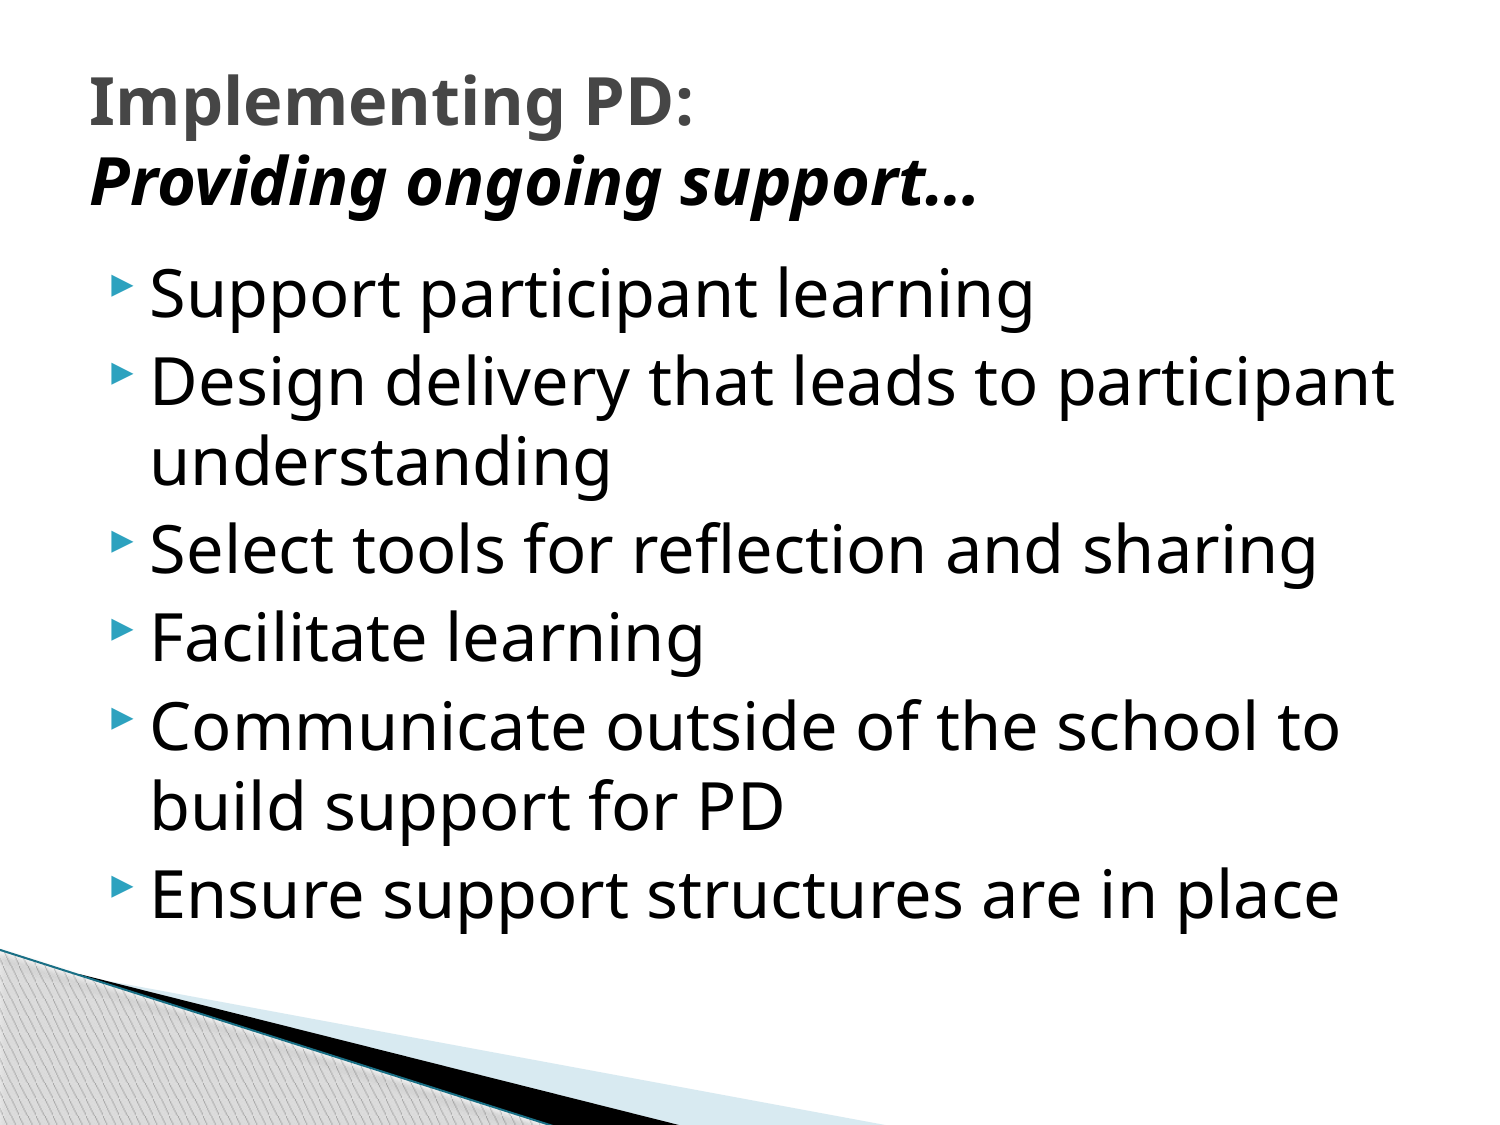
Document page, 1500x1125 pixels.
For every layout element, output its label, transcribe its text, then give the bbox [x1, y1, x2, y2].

list Support participant learning Design delivery that leads to participant understanding Select tools for reflection and sharing Facilitate learning Communicate outside of the school to build support for PD Ensure support structures are in place [75, 243, 1425, 986]
title Implementing PD: Providing ongoing support… [75, 45, 1425, 233]
